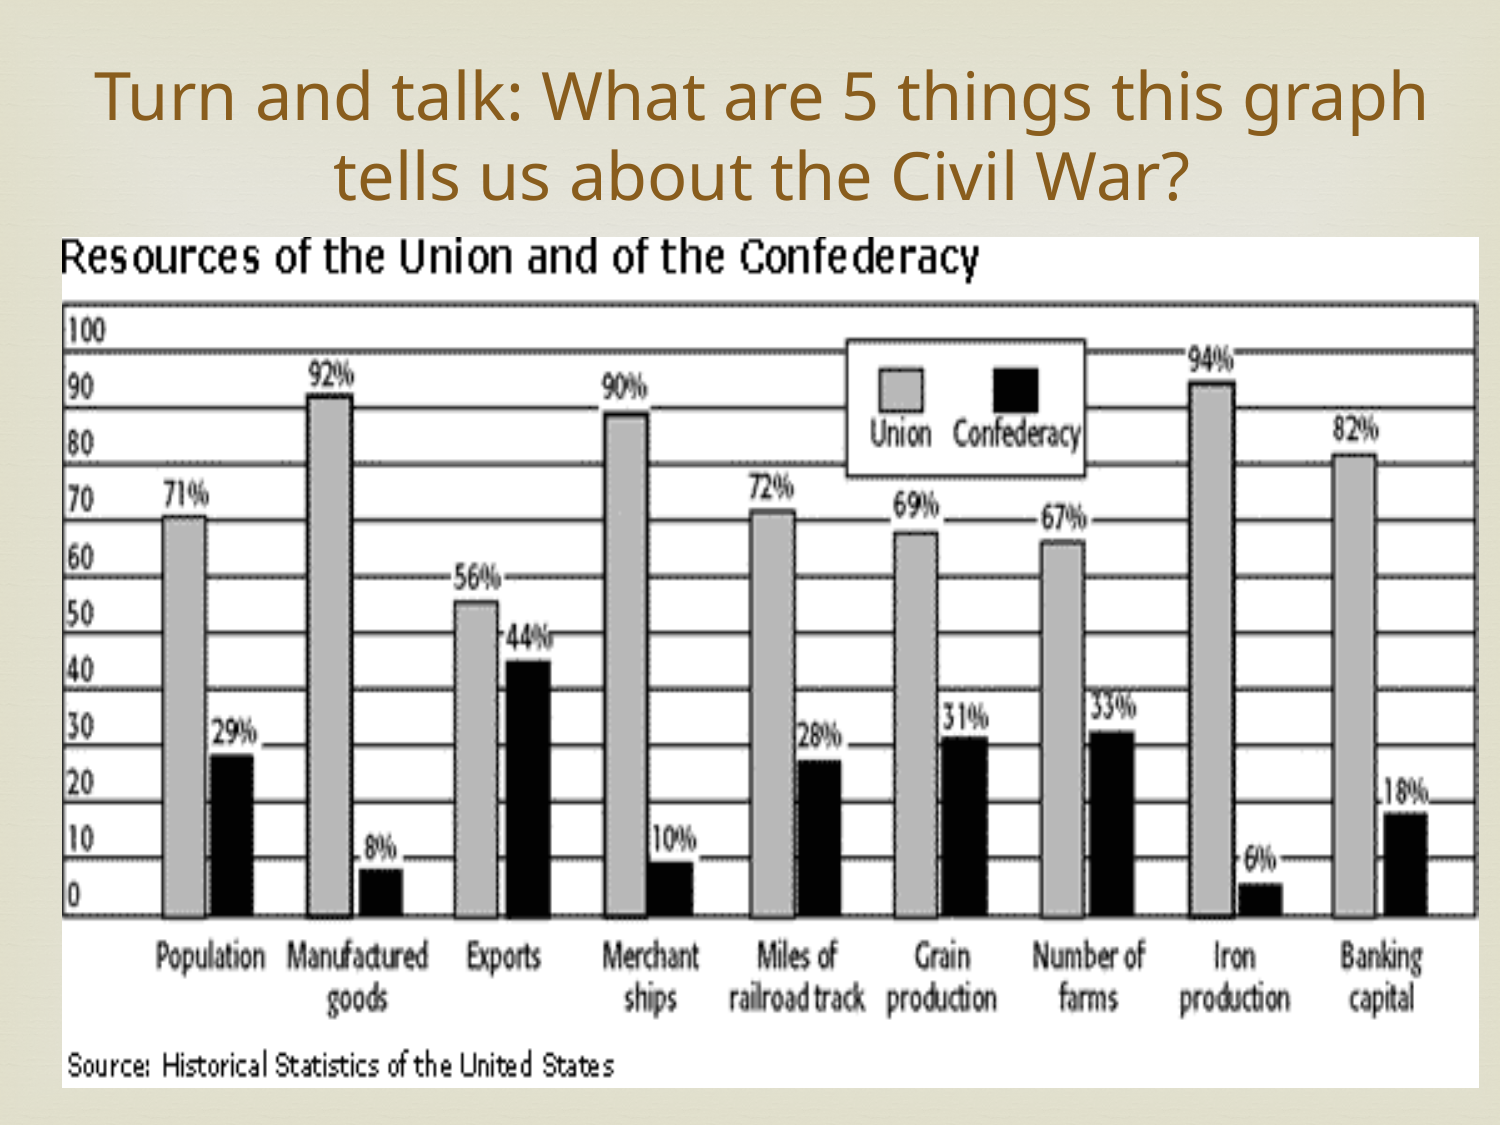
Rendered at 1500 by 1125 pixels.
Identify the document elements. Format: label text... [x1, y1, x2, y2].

title Turn and talk: What are 5 things this graph tells us about the Civil War? [24, 0, 1500, 267]
picture [61, 236, 1479, 1088]
